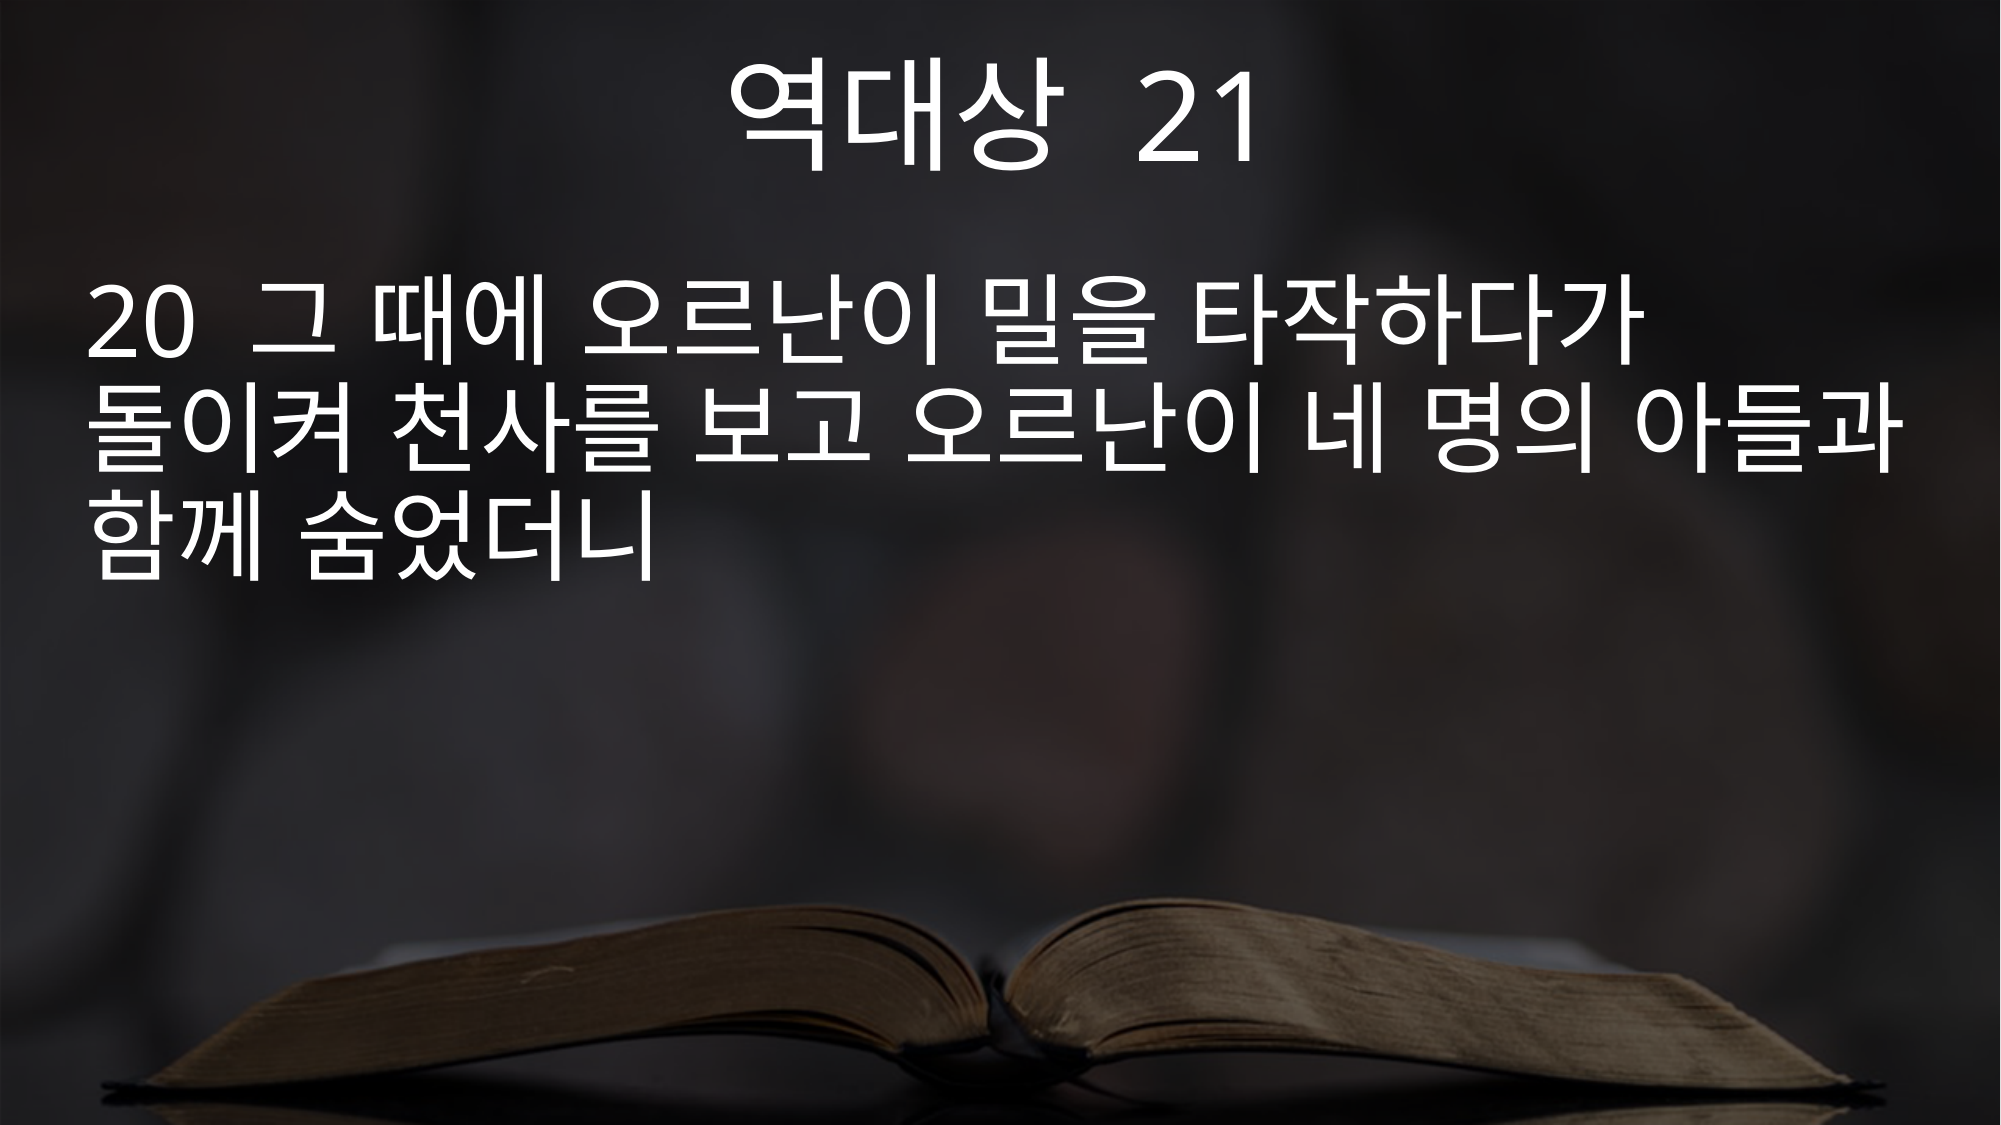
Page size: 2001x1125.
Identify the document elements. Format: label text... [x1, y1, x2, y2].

picture [0, 0, 2001, 1125]
list 20 그 때에 오르난이 밀을 타작하다가 돌이켜 천사를 보고 오르난이 네 명의 아들과 함께 숨었더니 [69, 263, 1953, 423]
footer 역대상 21 [0, 32, 2000, 192]
